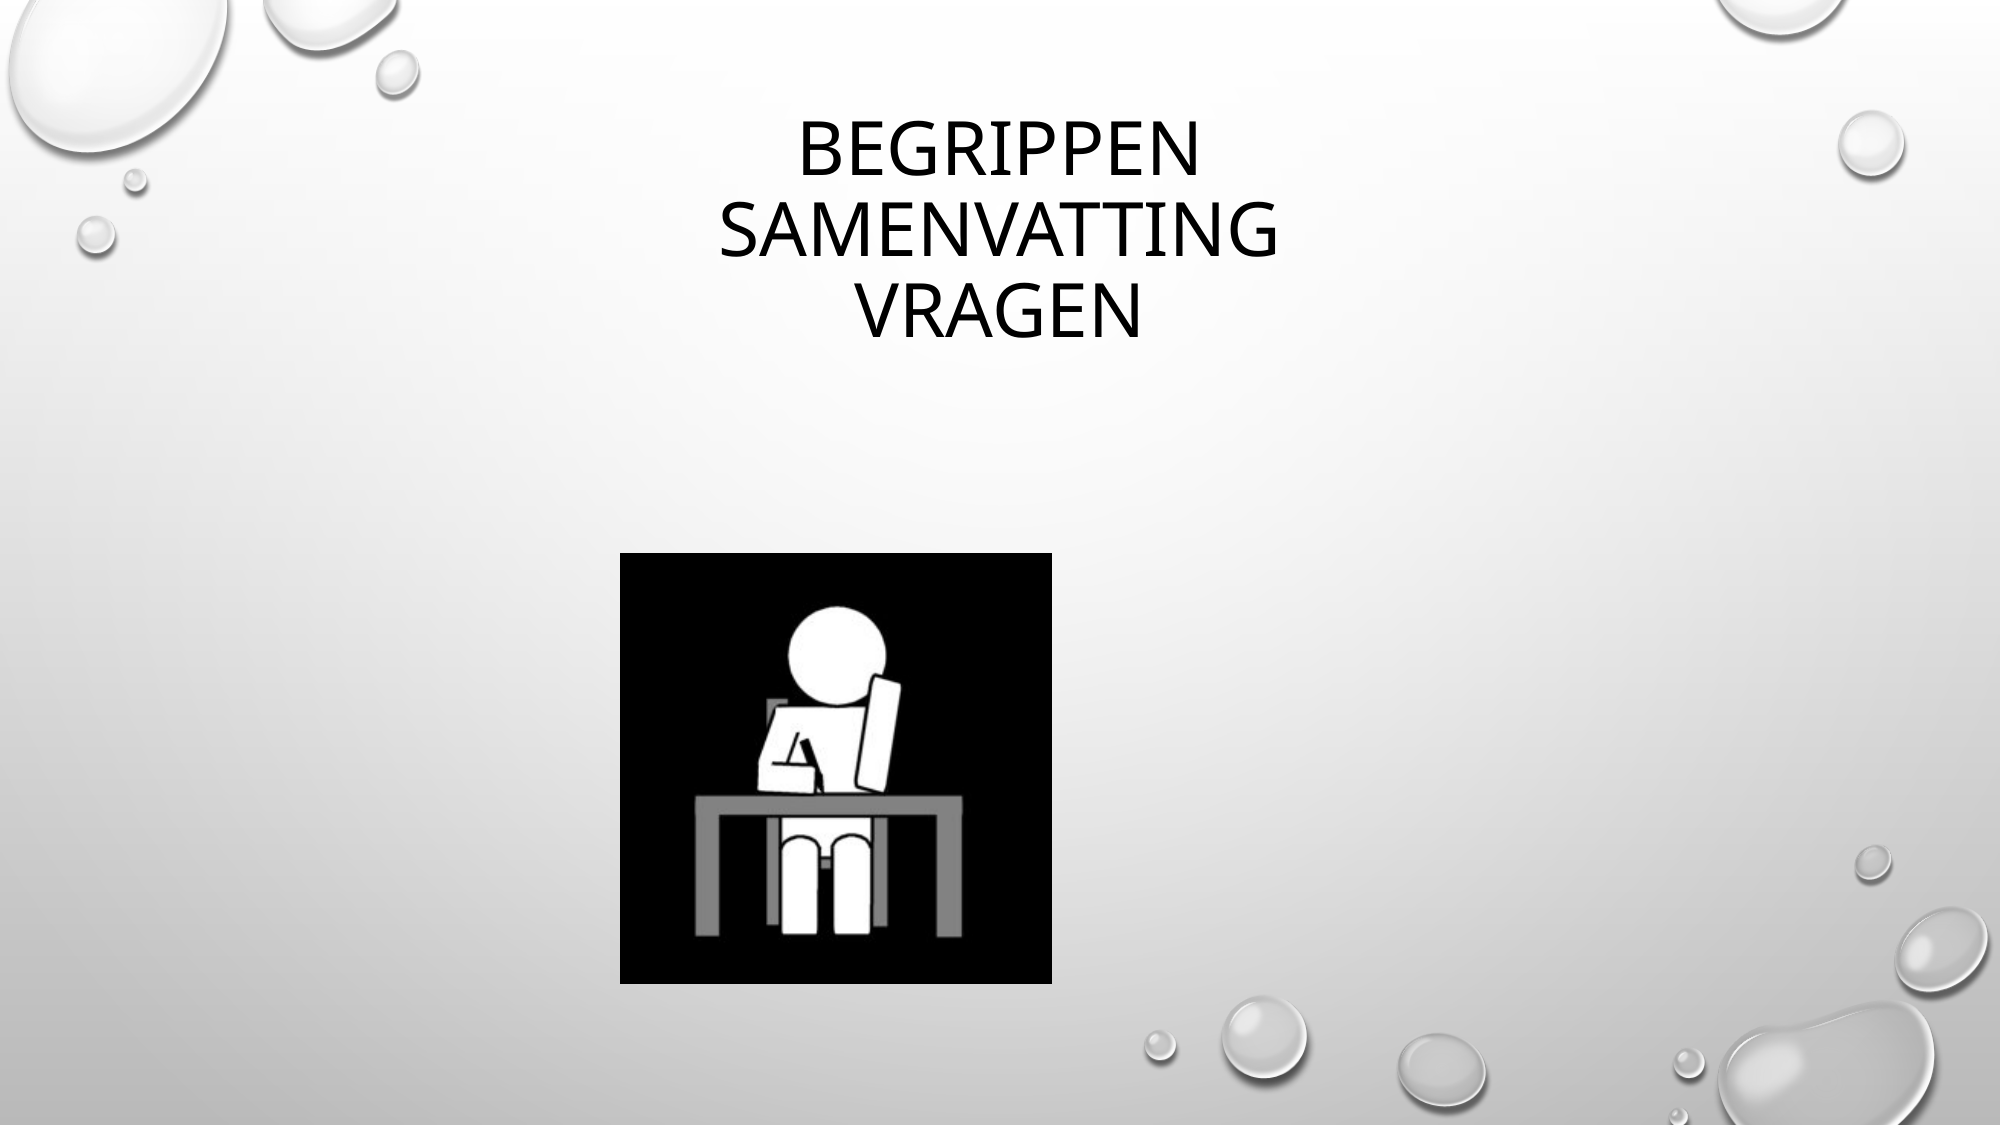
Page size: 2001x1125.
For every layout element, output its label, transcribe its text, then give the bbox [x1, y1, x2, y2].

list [620, 552, 1052, 985]
title Begrippen samenvatting vragen [149, 101, 1851, 364]
picture [0, 0, 2000, 1125]
